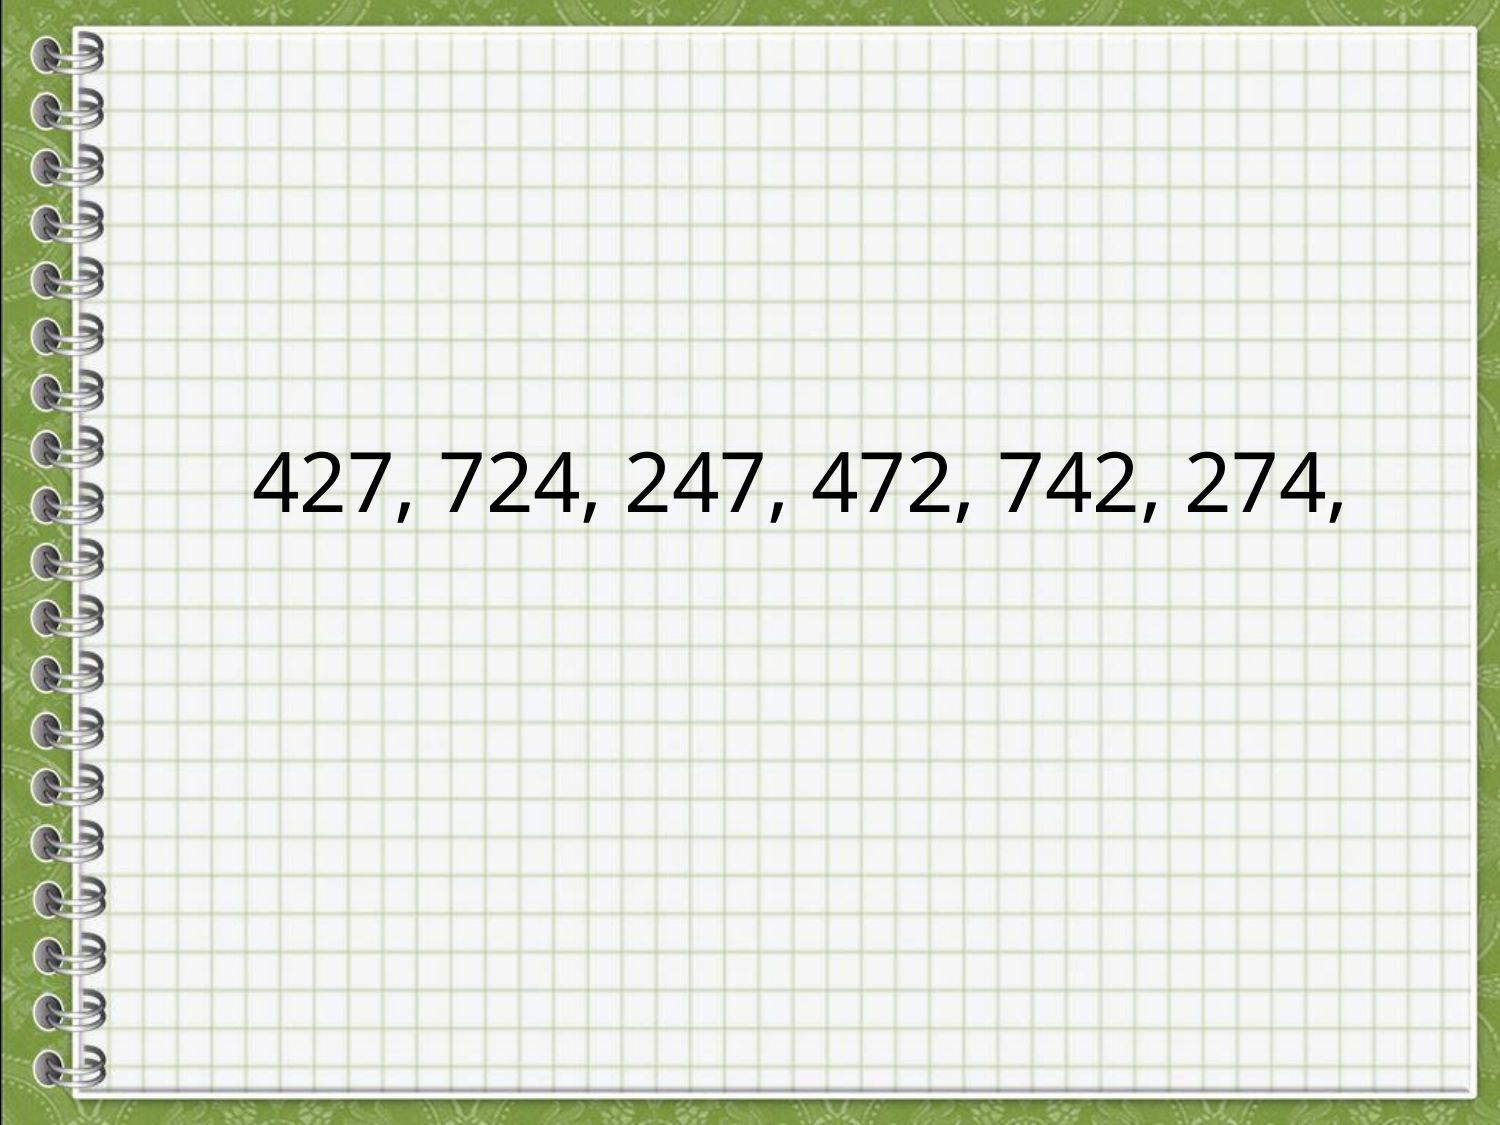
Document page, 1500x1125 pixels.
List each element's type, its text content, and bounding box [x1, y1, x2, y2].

picture [0, 0, 1500, 1125]
text_box 427, 724, 247, 472, 742, 274, [152, 421, 1442, 537]
